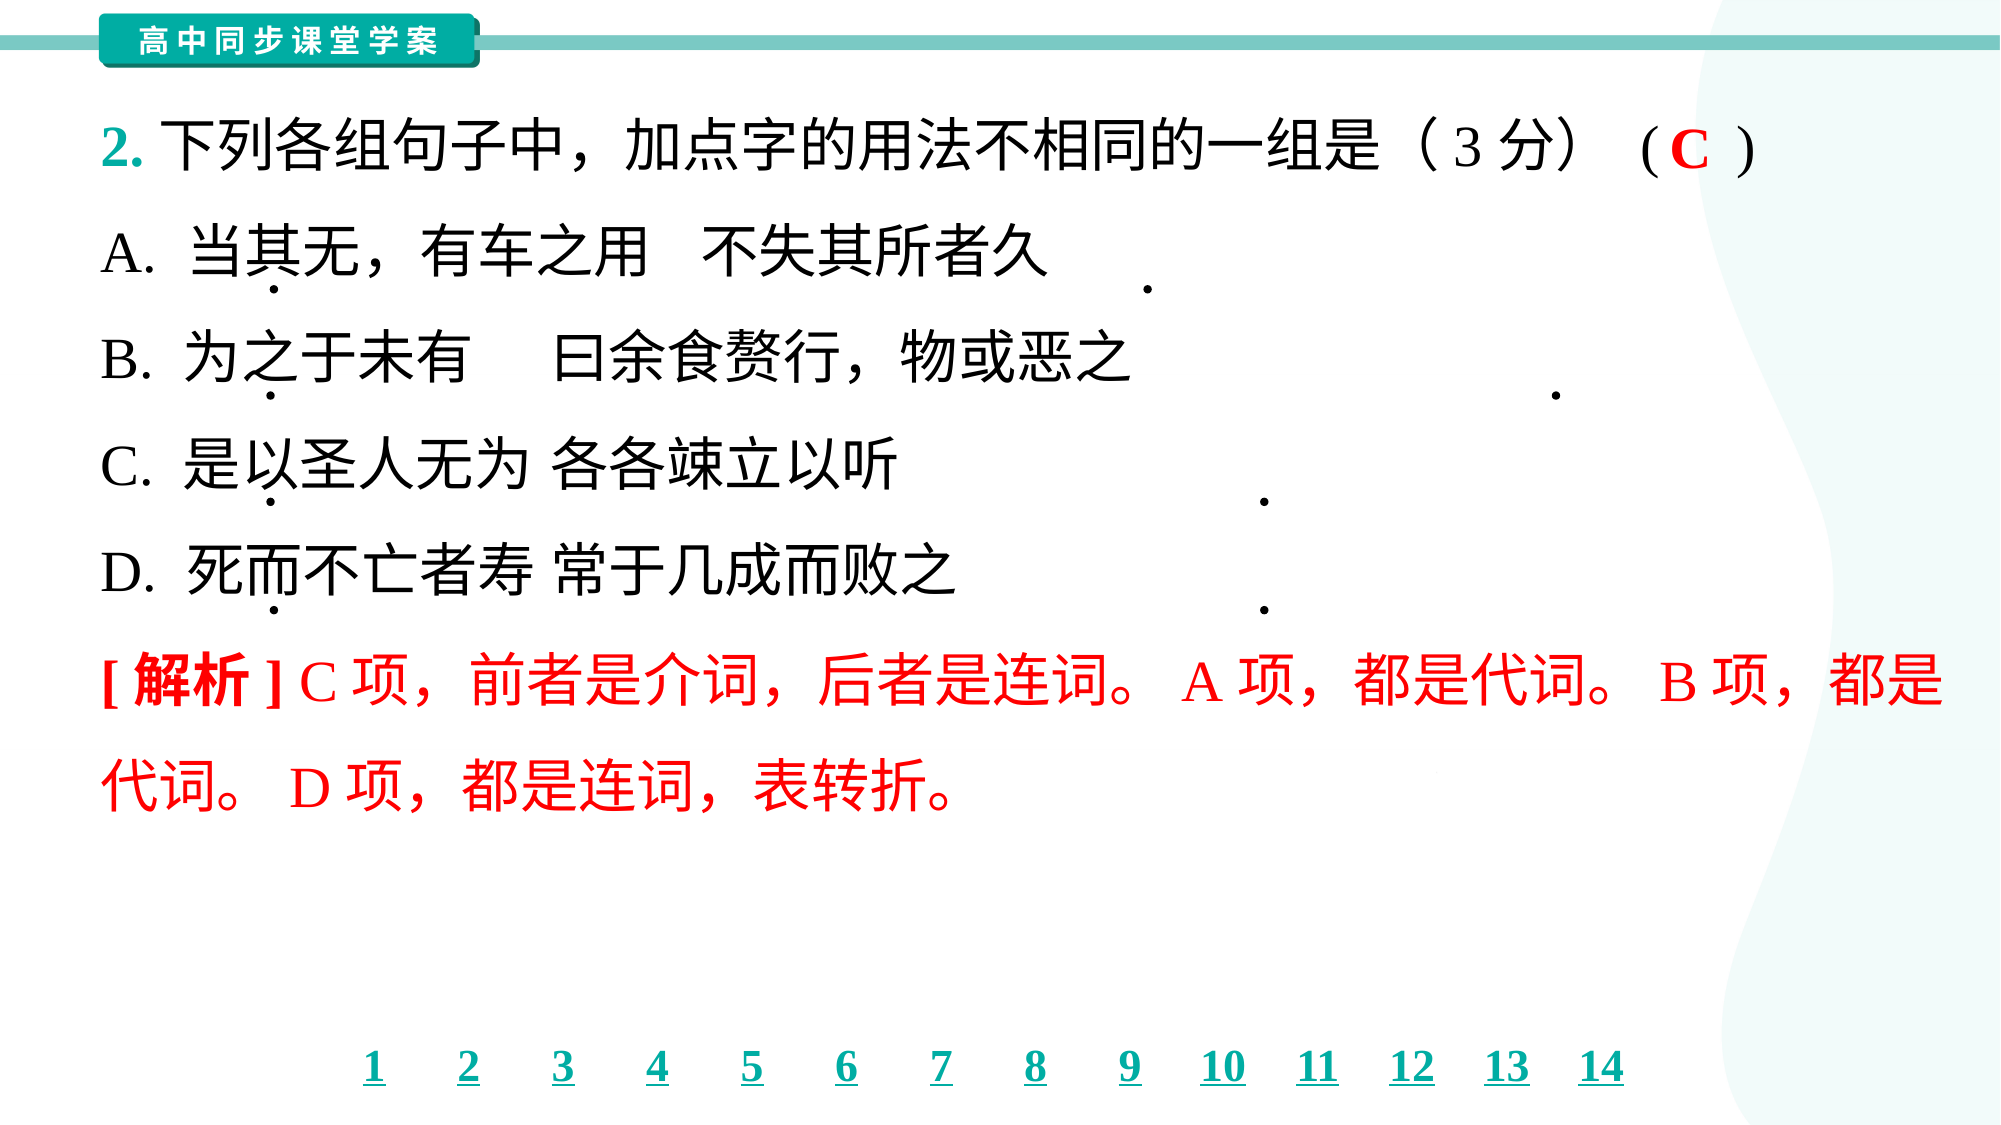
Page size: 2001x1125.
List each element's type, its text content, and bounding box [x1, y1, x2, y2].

text_box 2.下列各组句子中，加点字的用法不相同的一组是（3分） ( ) [100, 76, 1648, 177]
text_box [1551, 391, 1561, 400]
text_box [266, 391, 275, 400]
text_box A. 当其无，有车之用 不失其所者久 B. 为之于未有 曰余食赘行，物或恶之 C. 是以圣人无为 各各竦立以听 D. 死而不亡者寿 常于几成而败之 [100, 177, 1899, 603]
text_box [269, 605, 279, 615]
picture [0, 0, 2000, 1125]
text_box [1260, 497, 1269, 507]
text_box [1260, 605, 1269, 615]
text_box [1143, 285, 1152, 294]
text_box C [1648, 76, 1733, 177]
text_box 2.下列各组句子中，加点字的用法不相同的一组是（3分） ( ) [1733, 76, 1899, 177]
text_box [266, 497, 275, 507]
text_box [解析] C项，前者是介词，后者是连词。A项，都是代词。B项，都是 代词。D项，都是连词，表转折。 [100, 607, 1899, 820]
text_box [269, 285, 279, 294]
